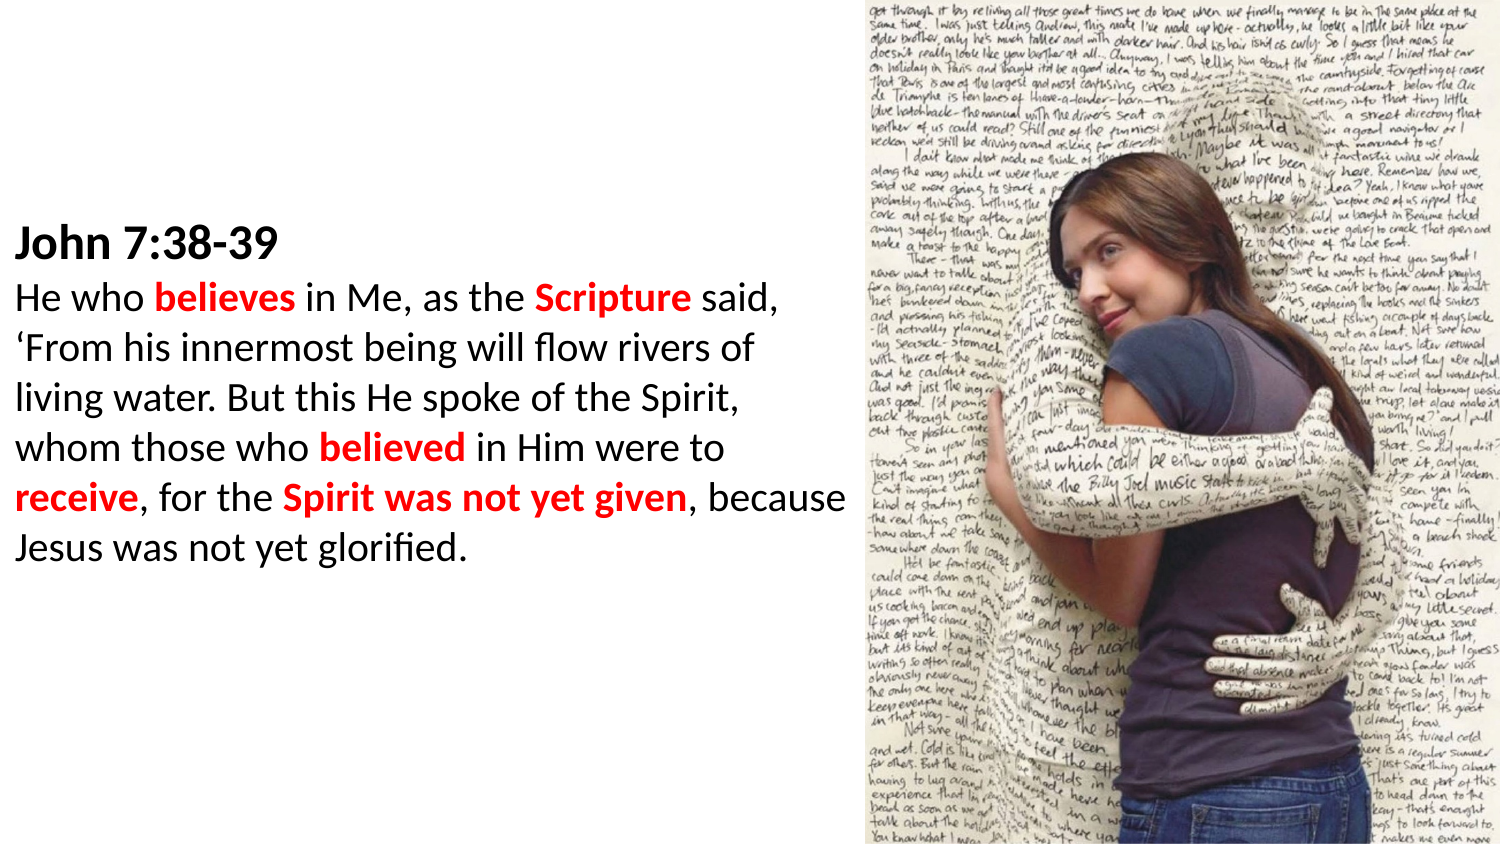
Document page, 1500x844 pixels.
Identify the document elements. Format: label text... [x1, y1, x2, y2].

text_box John 7:38-39 He who believes in Me, as the Scripture said, ‘From his innermost being will flow rivers of living water. But this He spoke of the Spirit, whom those who believed in Him were to receive, for the Spirit was not yet given, because Jesus was not yet glorified. [0, 202, 859, 638]
picture [864, 0, 1500, 844]
